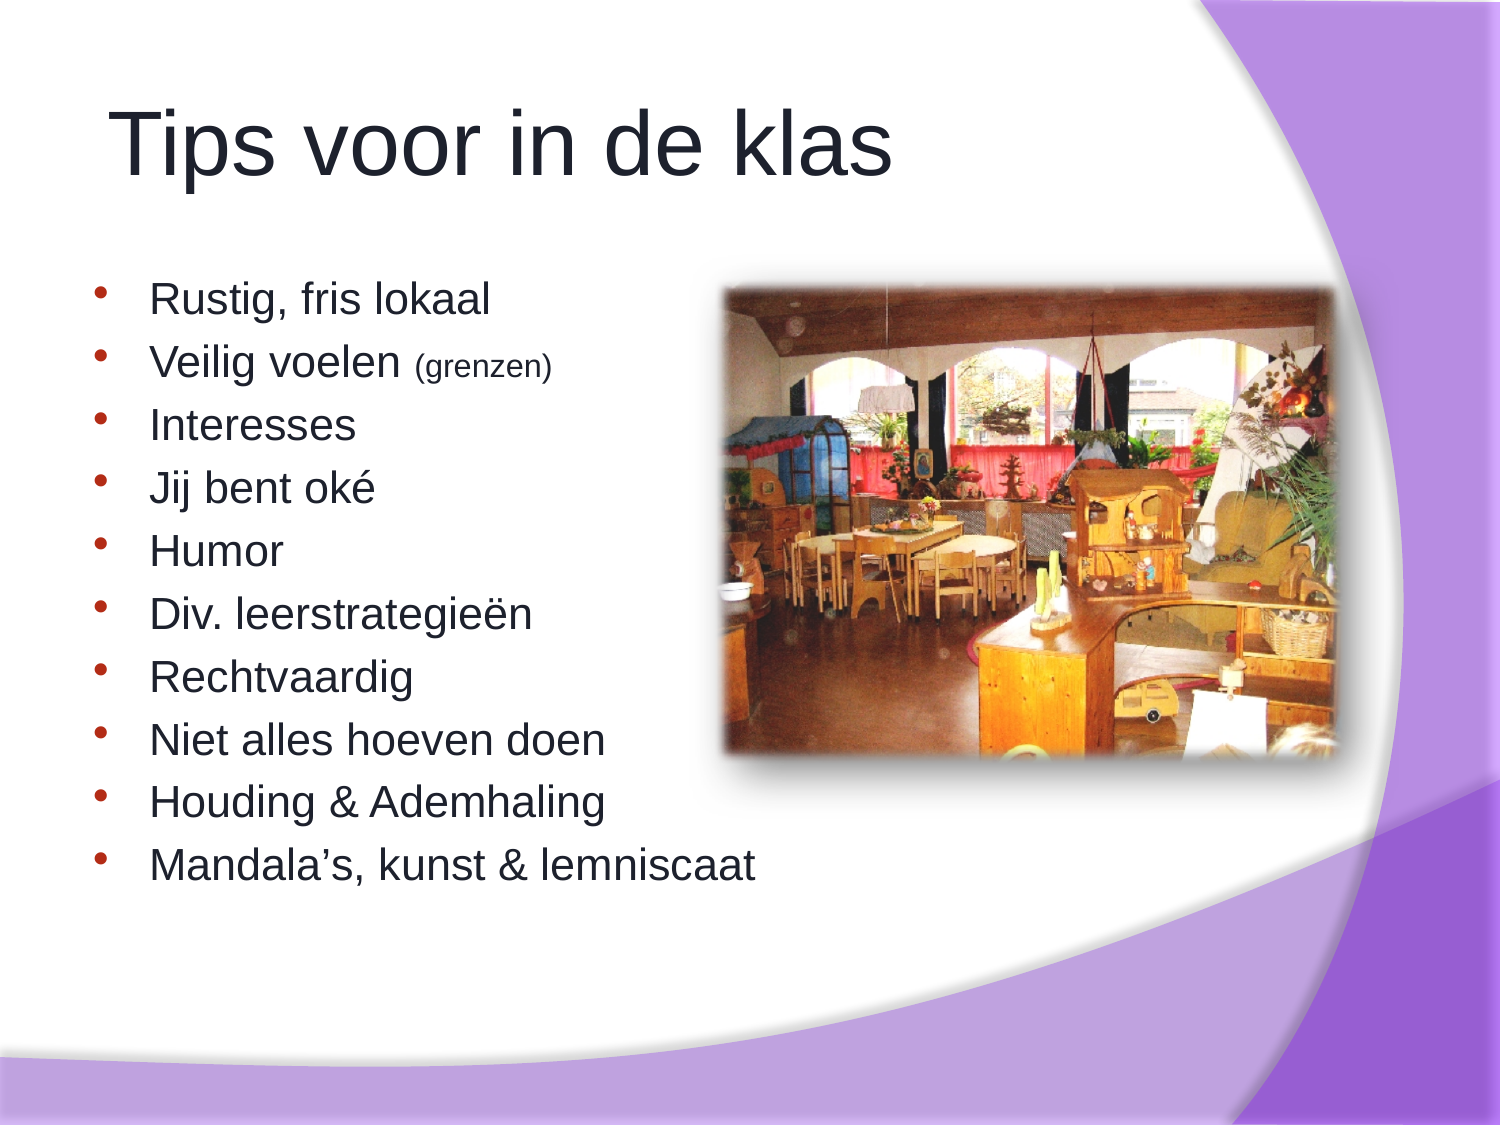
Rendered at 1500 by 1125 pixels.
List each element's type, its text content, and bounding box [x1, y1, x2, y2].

list Rustig, fris lokaal Veilig voelen (grenzen) Interesses Jij bent oké Humor Div. leerstrategieën Rechtvaardig Niet alles hoeven doen Houding & Ademhaling Mandala’s, kunst & lemniscaat [75, 262, 1069, 988]
title Tips voor in de klas [100, 45, 1300, 233]
picture [714, 278, 1344, 764]
